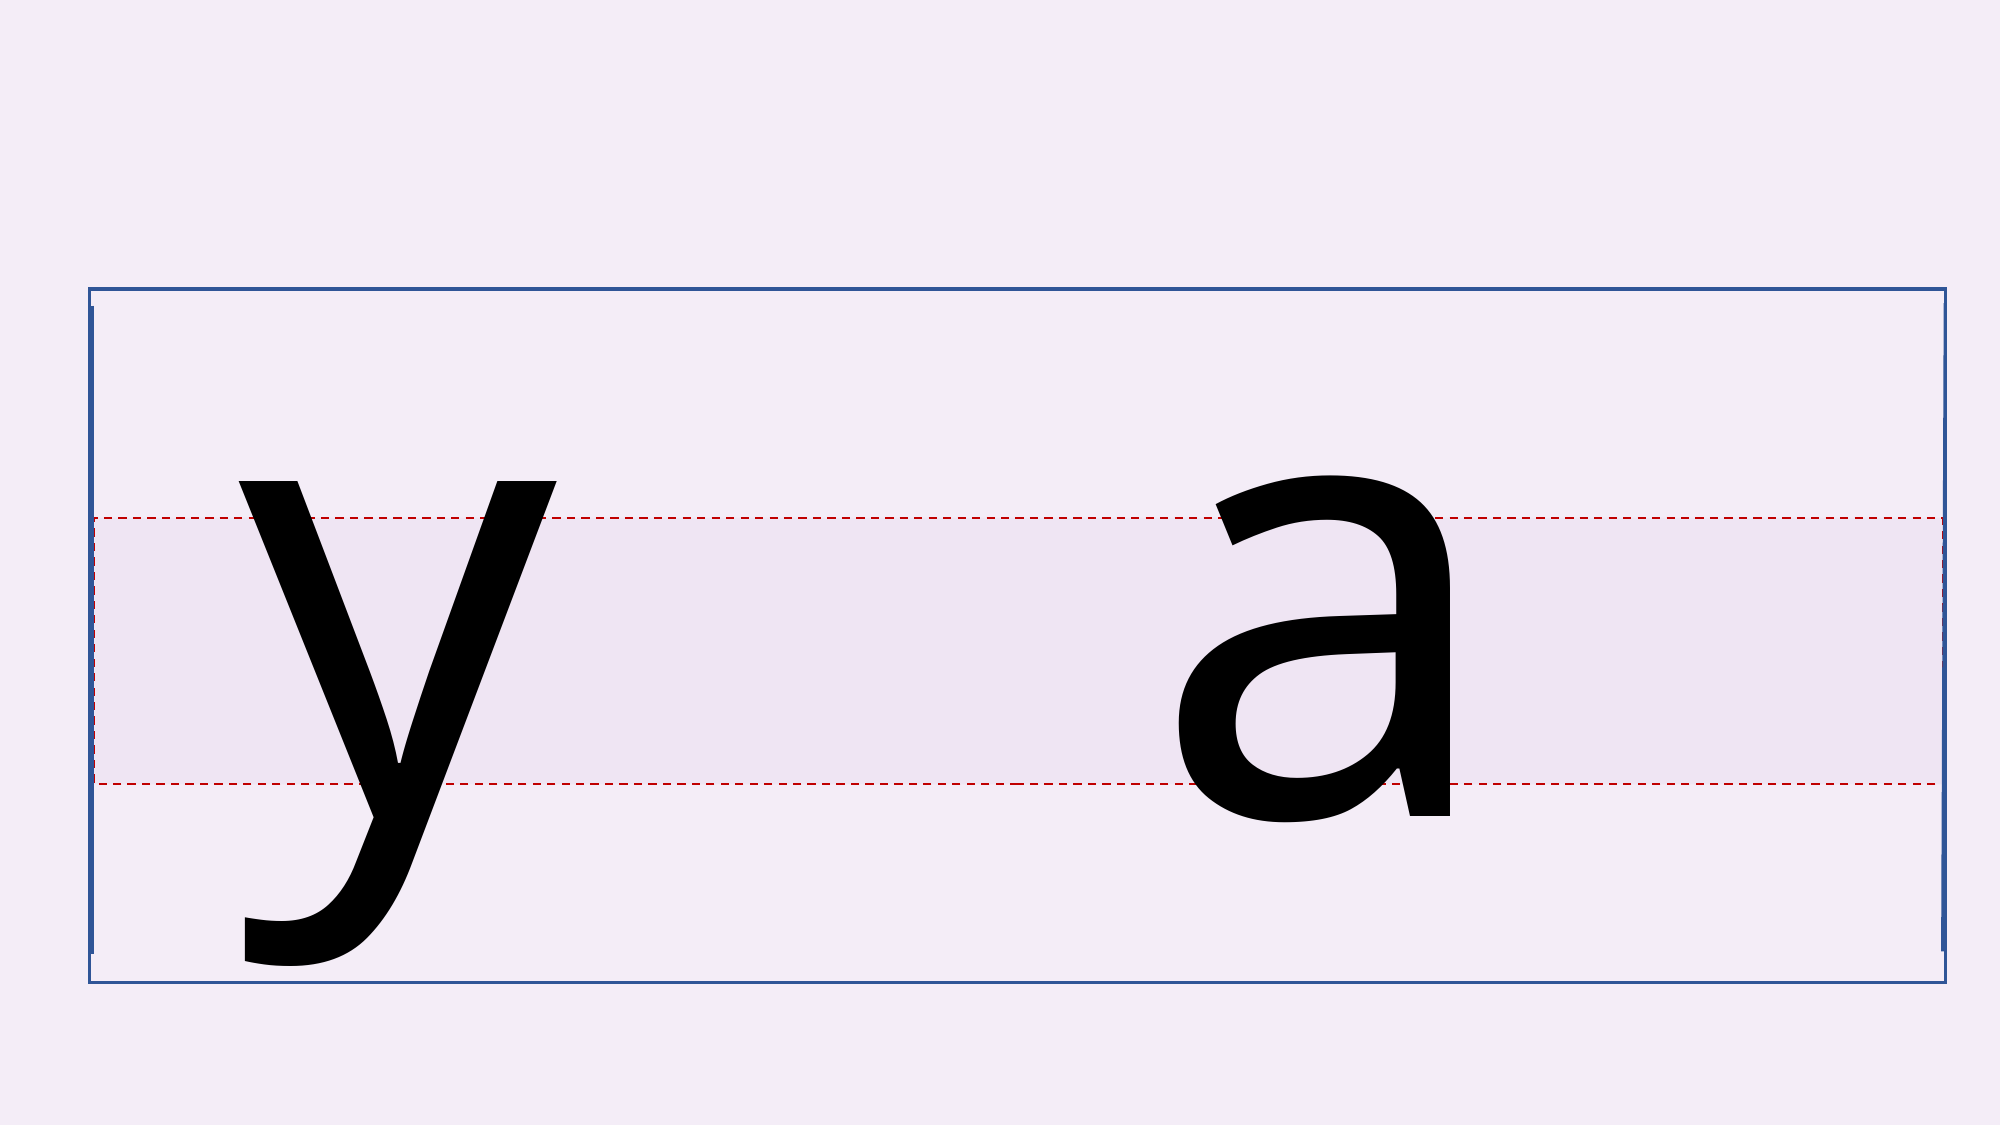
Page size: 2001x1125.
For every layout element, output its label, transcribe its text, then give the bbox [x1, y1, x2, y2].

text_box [89, 288, 1946, 983]
subtitle y [61, 269, 1135, 1048]
text_box a [1135, 269, 1950, 1093]
